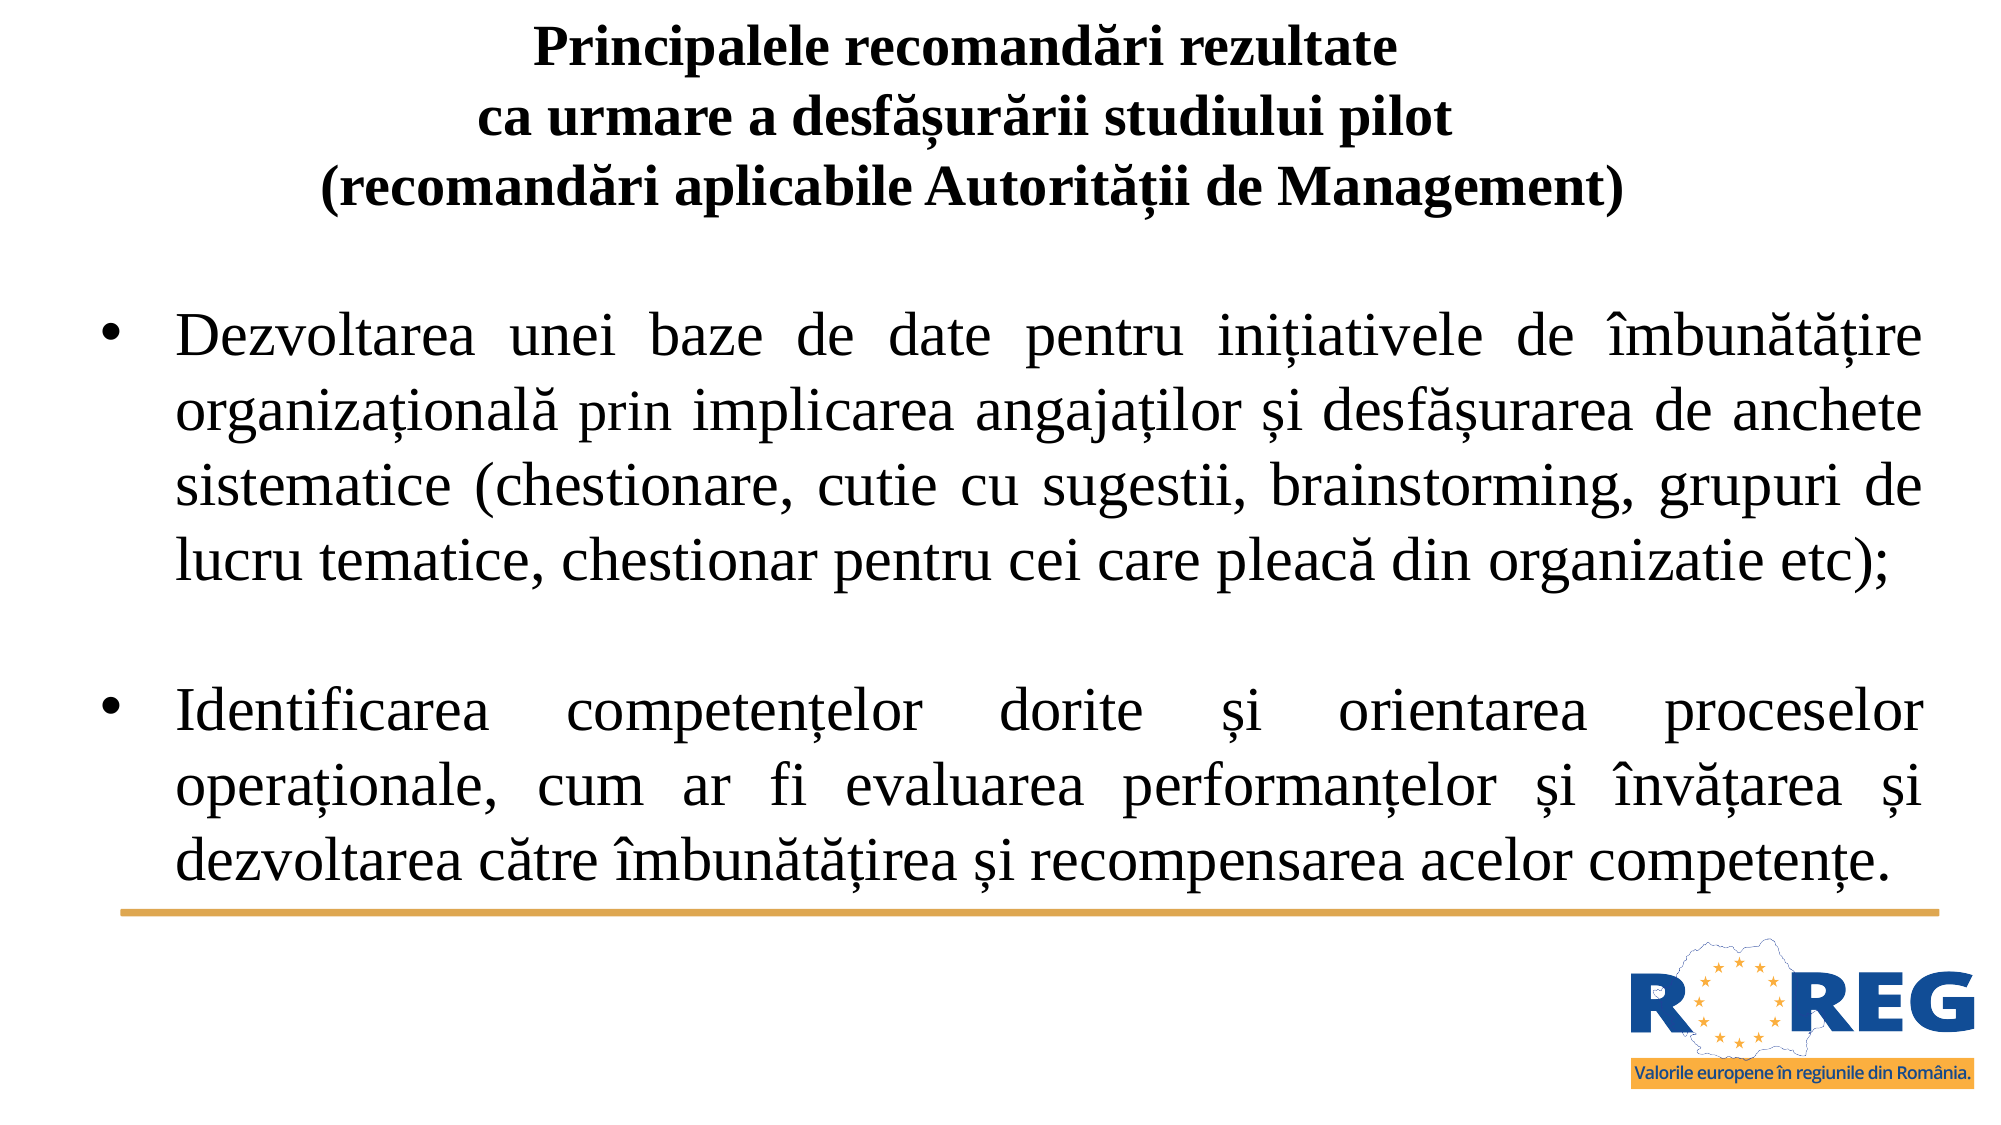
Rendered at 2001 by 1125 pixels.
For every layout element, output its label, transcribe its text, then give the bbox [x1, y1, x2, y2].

picture [1618, 908, 1990, 1097]
text_box Dezvoltarea unei baze de date pentru inițiativele de îmbunătățire organizațională prin implicarea angajaților și desfășurarea de anchete sistematice (chestionare, cutie cu sugestii, brainstorming, grupuri de lucru tematice, chestionar pentru cei care pleacă din organizatie etc); Identificarea competențelor dorite și orientarea proceselor operaționale, cum ar fi evaluarea performanțelor și învățarea și dezvoltarea către îmbunătățirea și recompensarea acelor competențe. [85, 285, 1940, 900]
text_box Principalele recomandări rezultate ca urmare a desfășurării studiului pilot (recomandări aplicabile Autorității de Management) [135, 0, 1811, 225]
text_box [120, 908, 1618, 917]
